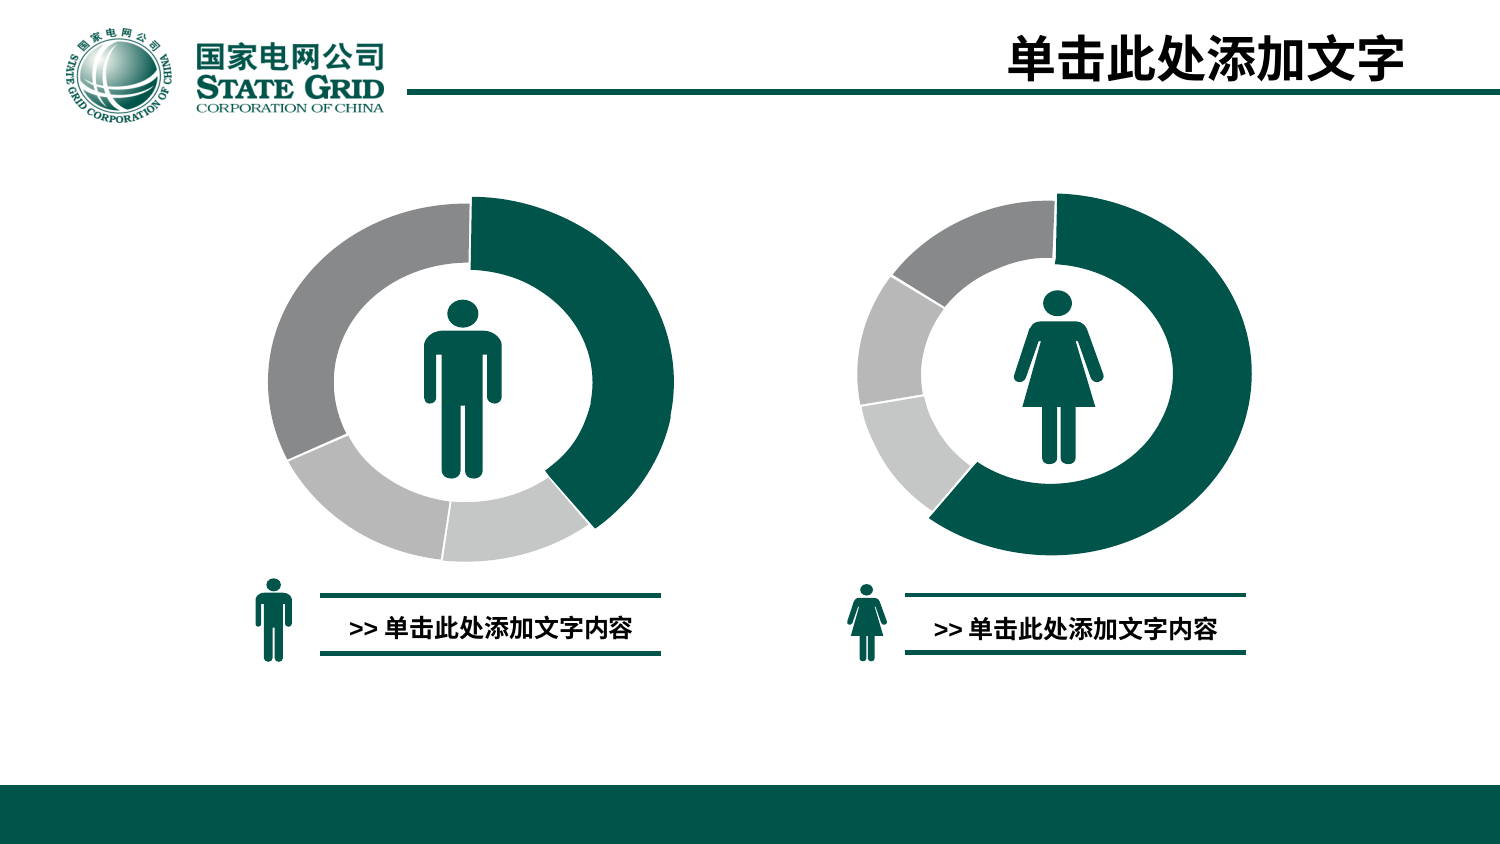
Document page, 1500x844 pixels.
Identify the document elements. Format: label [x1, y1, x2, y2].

text_box [904, 594, 1247, 653]
text_box [850, 193, 1261, 569]
picture [66, 28, 384, 123]
text_box [255, 578, 292, 663]
text_box [269, 197, 673, 561]
text_box [319, 595, 662, 654]
text_box [846, 583, 888, 662]
